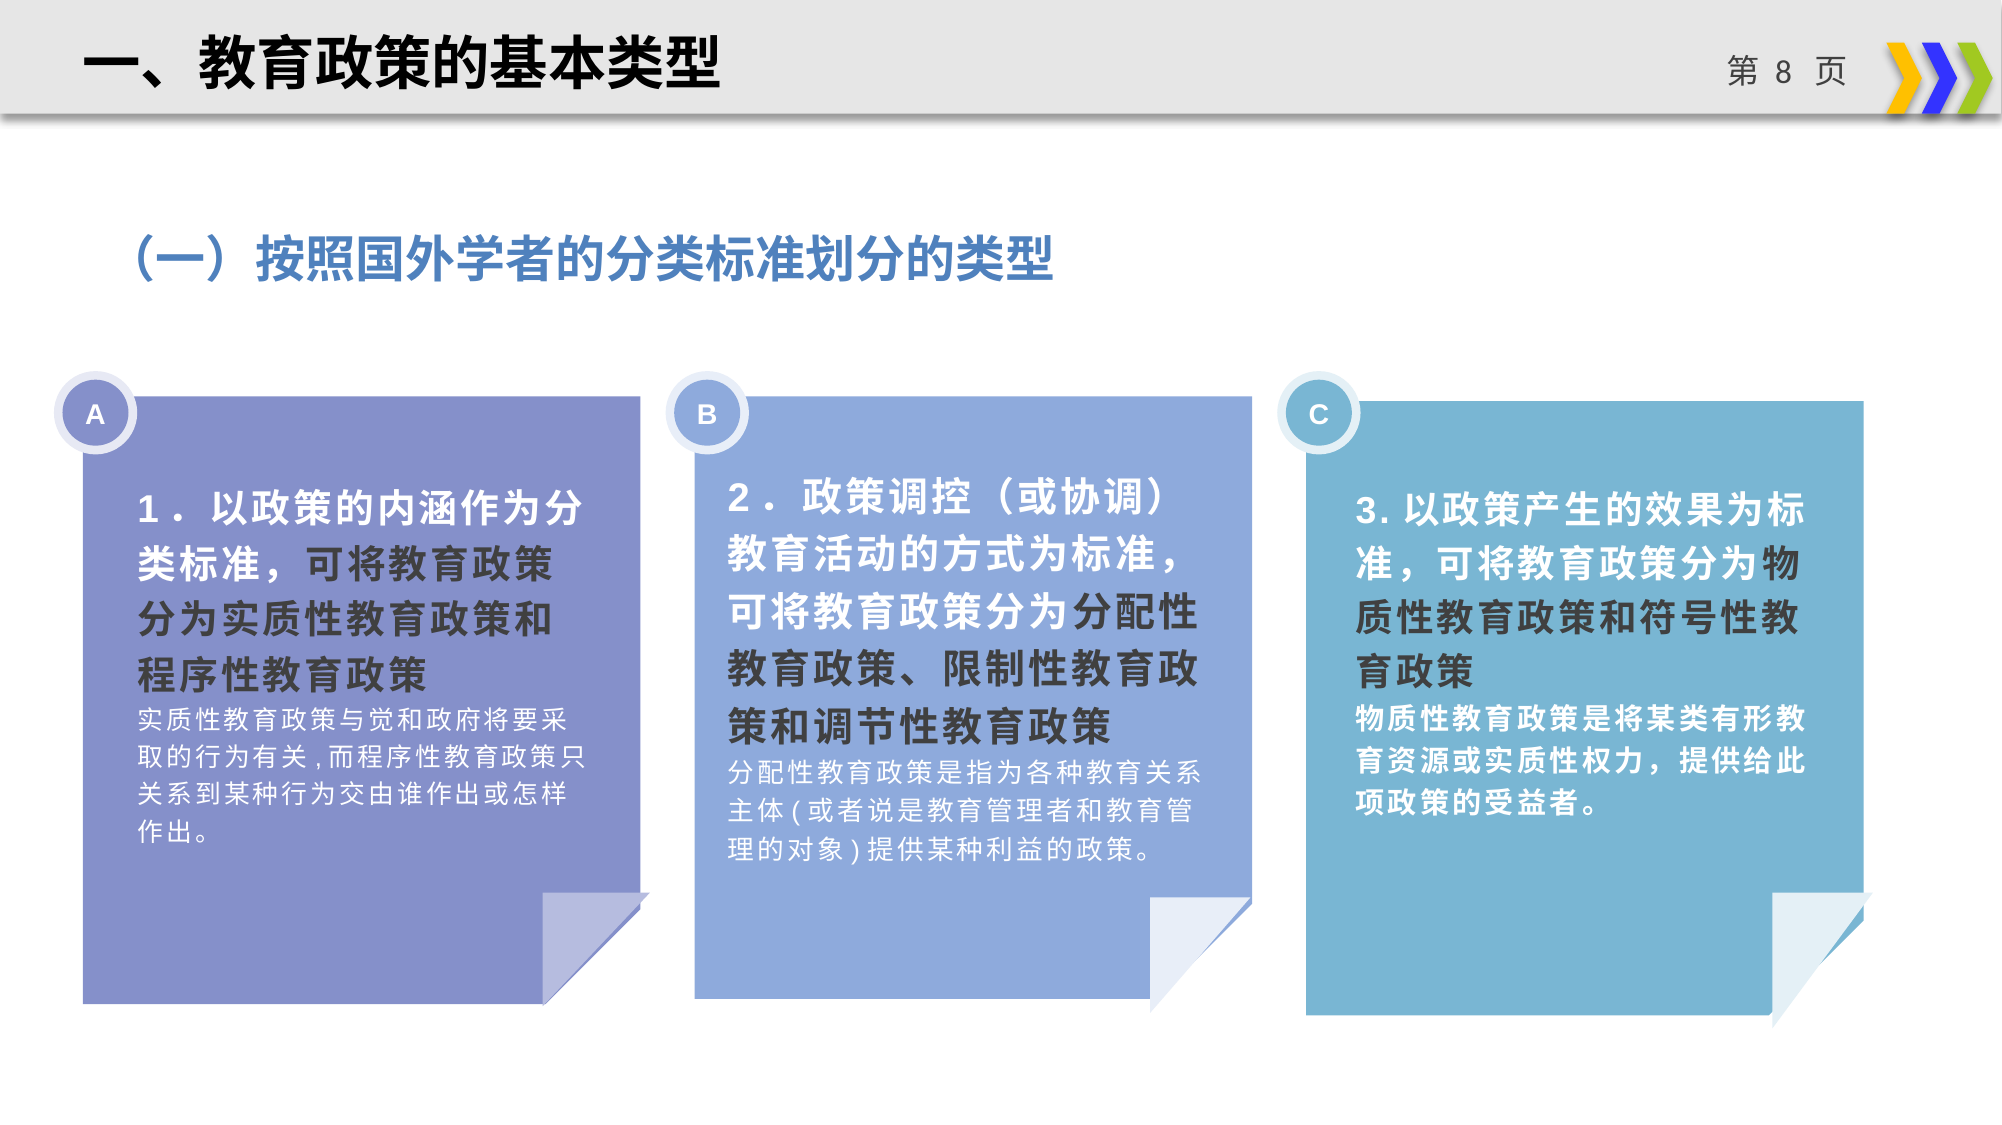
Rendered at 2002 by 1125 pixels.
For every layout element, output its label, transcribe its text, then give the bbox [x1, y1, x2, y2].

text_box [1306, 401, 1864, 1016]
text_box [1277, 371, 1361, 455]
text_box [674, 394, 680, 432]
text_box [665, 371, 749, 455]
text_box [123, 394, 129, 431]
text_box [74, 438, 117, 446]
text_box C [1291, 381, 1346, 438]
text_box 3.以政策产生的效果为标准，可将教育政策分为物质性教育政策和符号性教育政策 物质性教育政策是将某类有形教育资源或实质性权力，提供给此项政策的受益者。 [1340, 469, 1829, 839]
text_box [1772, 892, 1873, 1029]
text_box 2．政策调控（或协调）教育活动的方式为标准，可将教育政策分为分配性教育政策、限制性教育政策和调节性教育政策 分配性教育政策是指为各种教育关系主体(或者说是教育管理者和教育管理的对象)提供某种利益的政策。 [712, 454, 1228, 939]
text_box [686, 438, 729, 446]
text_box [62, 394, 68, 431]
text_box 一、教育政策的基本类型 [67, 19, 1008, 104]
text_box [1150, 939, 1215, 1013]
text_box [1228, 897, 1251, 924]
text_box [82, 396, 641, 1005]
text_box A [68, 381, 123, 438]
text_box [694, 453, 1150, 999]
text_box 1．以政策的内涵作为分类标准，可将教育政策分为实质性教育政策和程序性教育政策 实质性教育政策与觉和政府将要采取的行为有关,而程序性教育政策只关系到某种行为交由谁作出或怎样作出。 [122, 467, 606, 859]
text_box [735, 395, 741, 431]
text_box [1346, 394, 1352, 432]
text_box [719, 396, 1253, 928]
text_box （一）按照国外学者的分类标准划分的类型 [90, 219, 1204, 295]
text_box [1285, 395, 1291, 431]
text_box [53, 371, 138, 455]
text_box [1297, 438, 1340, 446]
text_box [542, 892, 650, 1007]
text_box B [680, 381, 735, 438]
